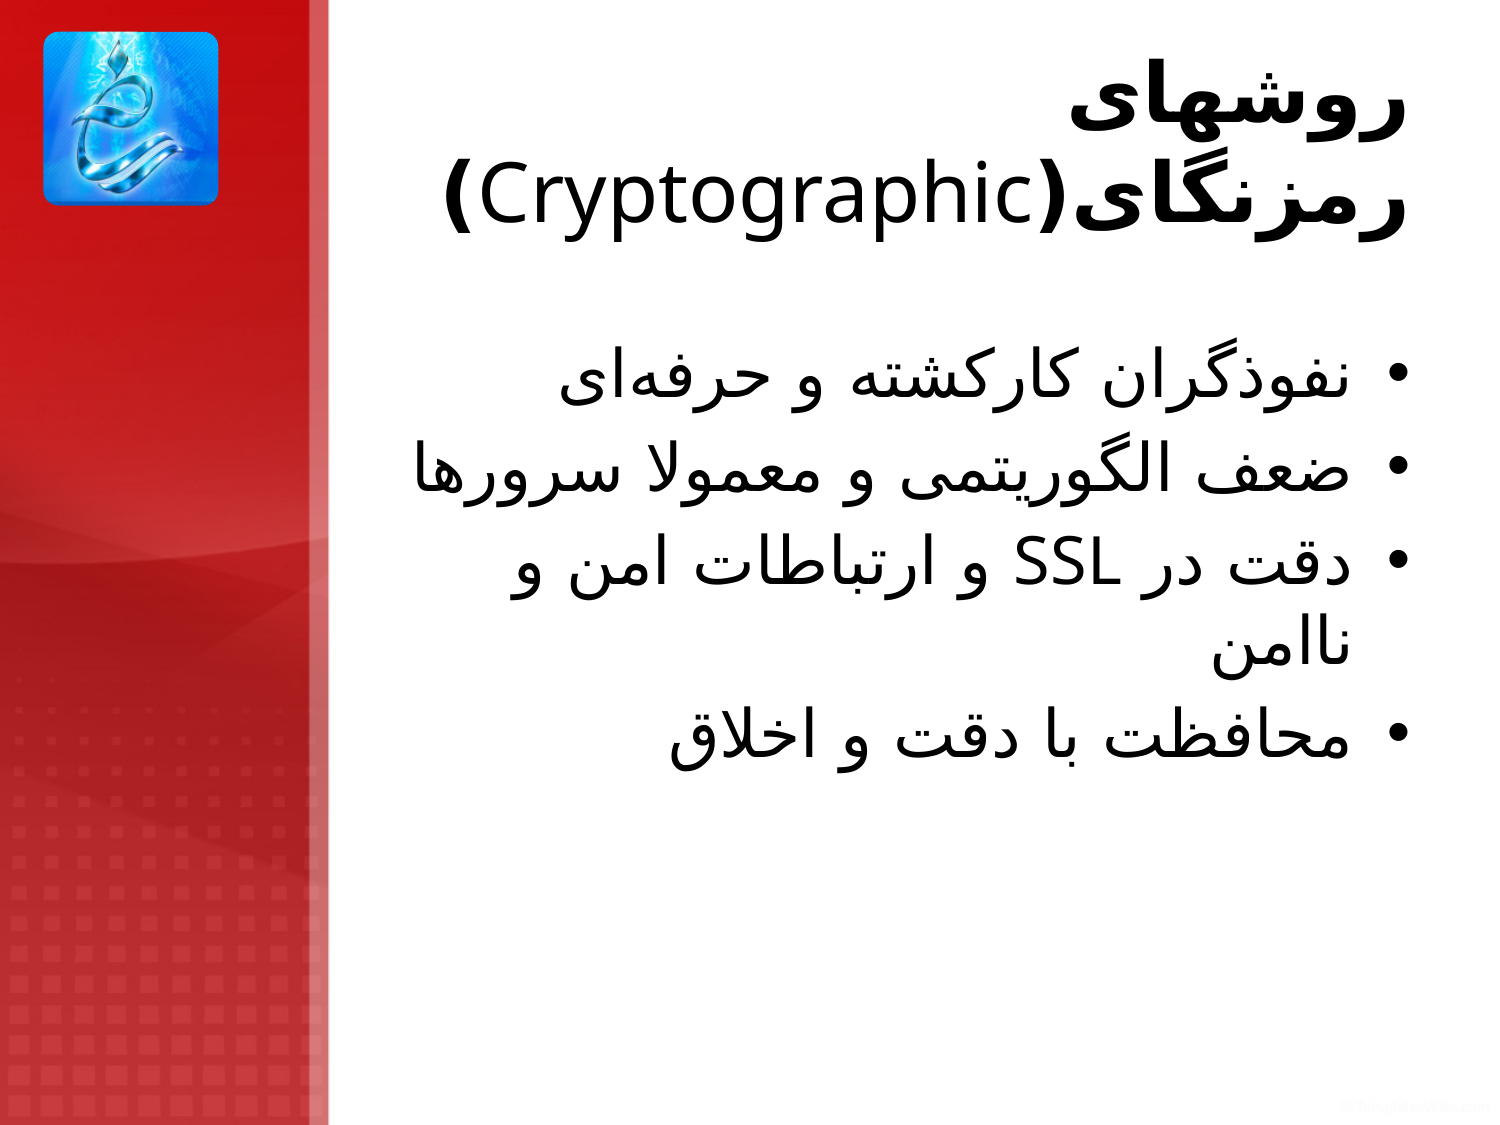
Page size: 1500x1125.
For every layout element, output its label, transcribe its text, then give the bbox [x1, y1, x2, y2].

picture [0, 0, 1500, 1125]
text_box روشهای رمزنگای(Cryptographic) [348, 45, 1425, 233]
text_box نفوذگران كاركشته و حرفه‌ای ضعف الگوریتمی و معمولا سرورها دقت در SSL و ارتباطات امن و ناامن محافظت با دقت و اخلاق [348, 323, 1425, 1067]
